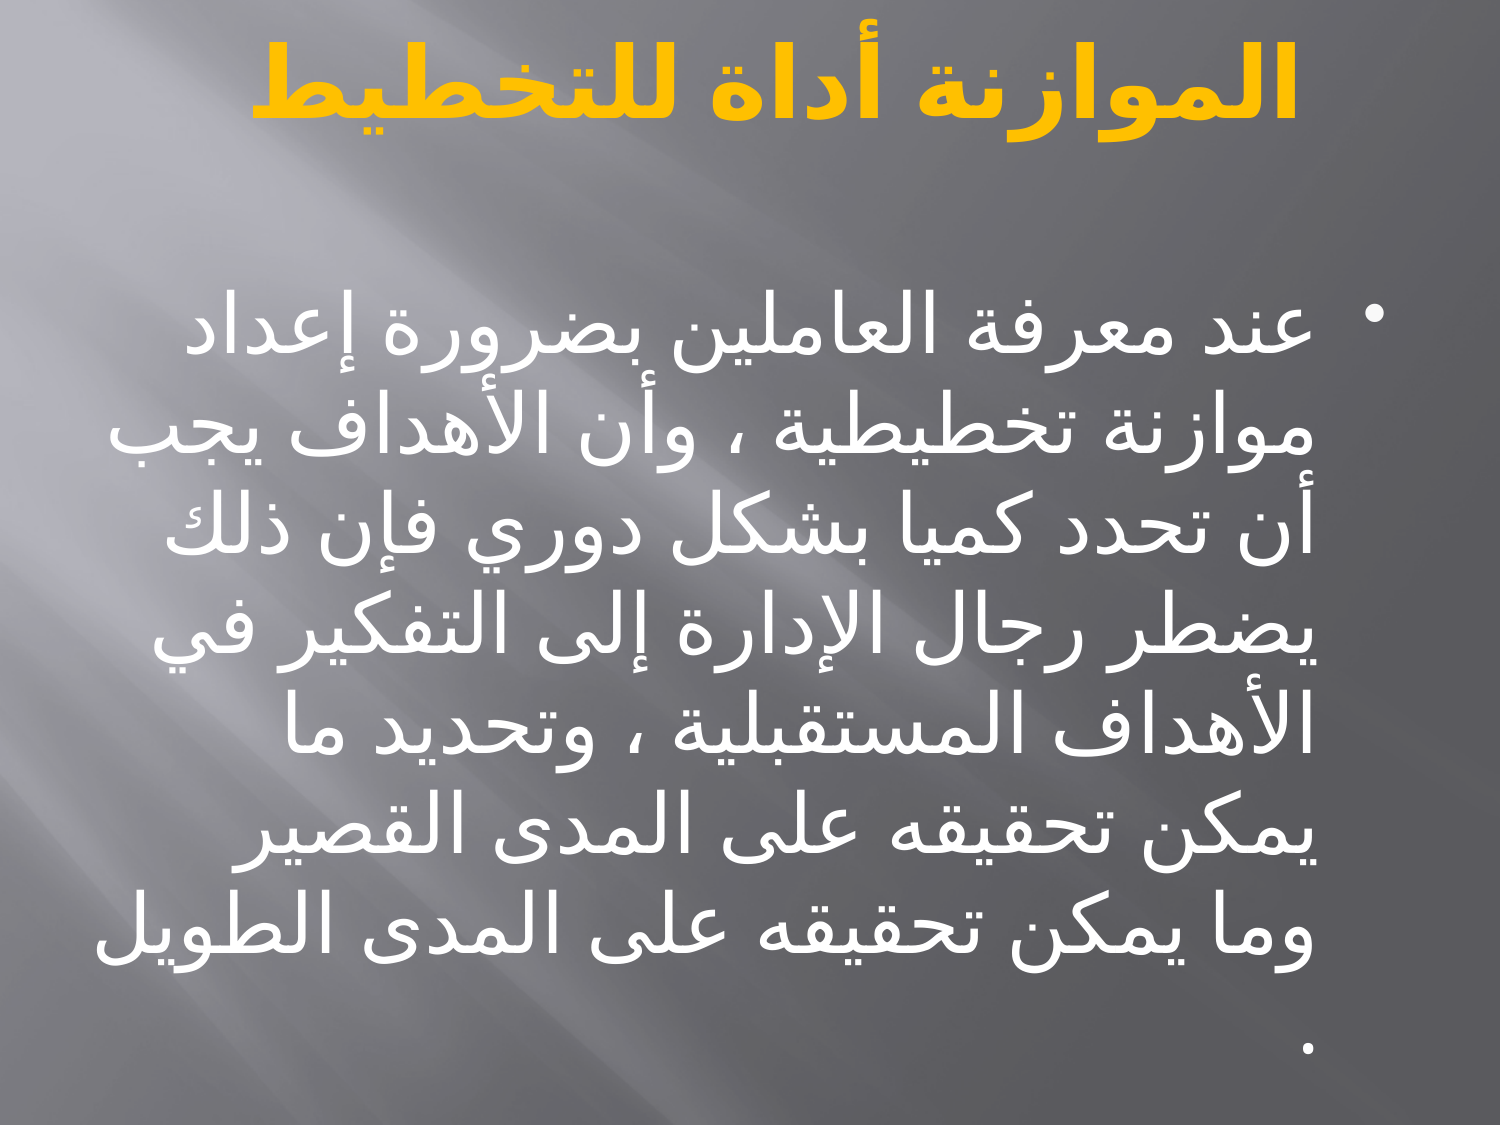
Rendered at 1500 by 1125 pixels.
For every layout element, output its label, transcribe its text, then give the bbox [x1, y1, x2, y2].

title الموازنة أداة للتخطيط [75, 45, 1425, 233]
list عند معرفة العاملين بضرورة إعداد موازنة تخطيطية ، وأن الأهداف يجب أن تحدد كميا بشكل دوري فإن ذلك يضطر رجال الإدارة إلى التفكير في الأهداف المستقبلية ، وتحديد ما يمكن تحقيقه على المدى القصير وما يمكن تحقيقه على المدى الطويل . [75, 262, 1425, 1035]
